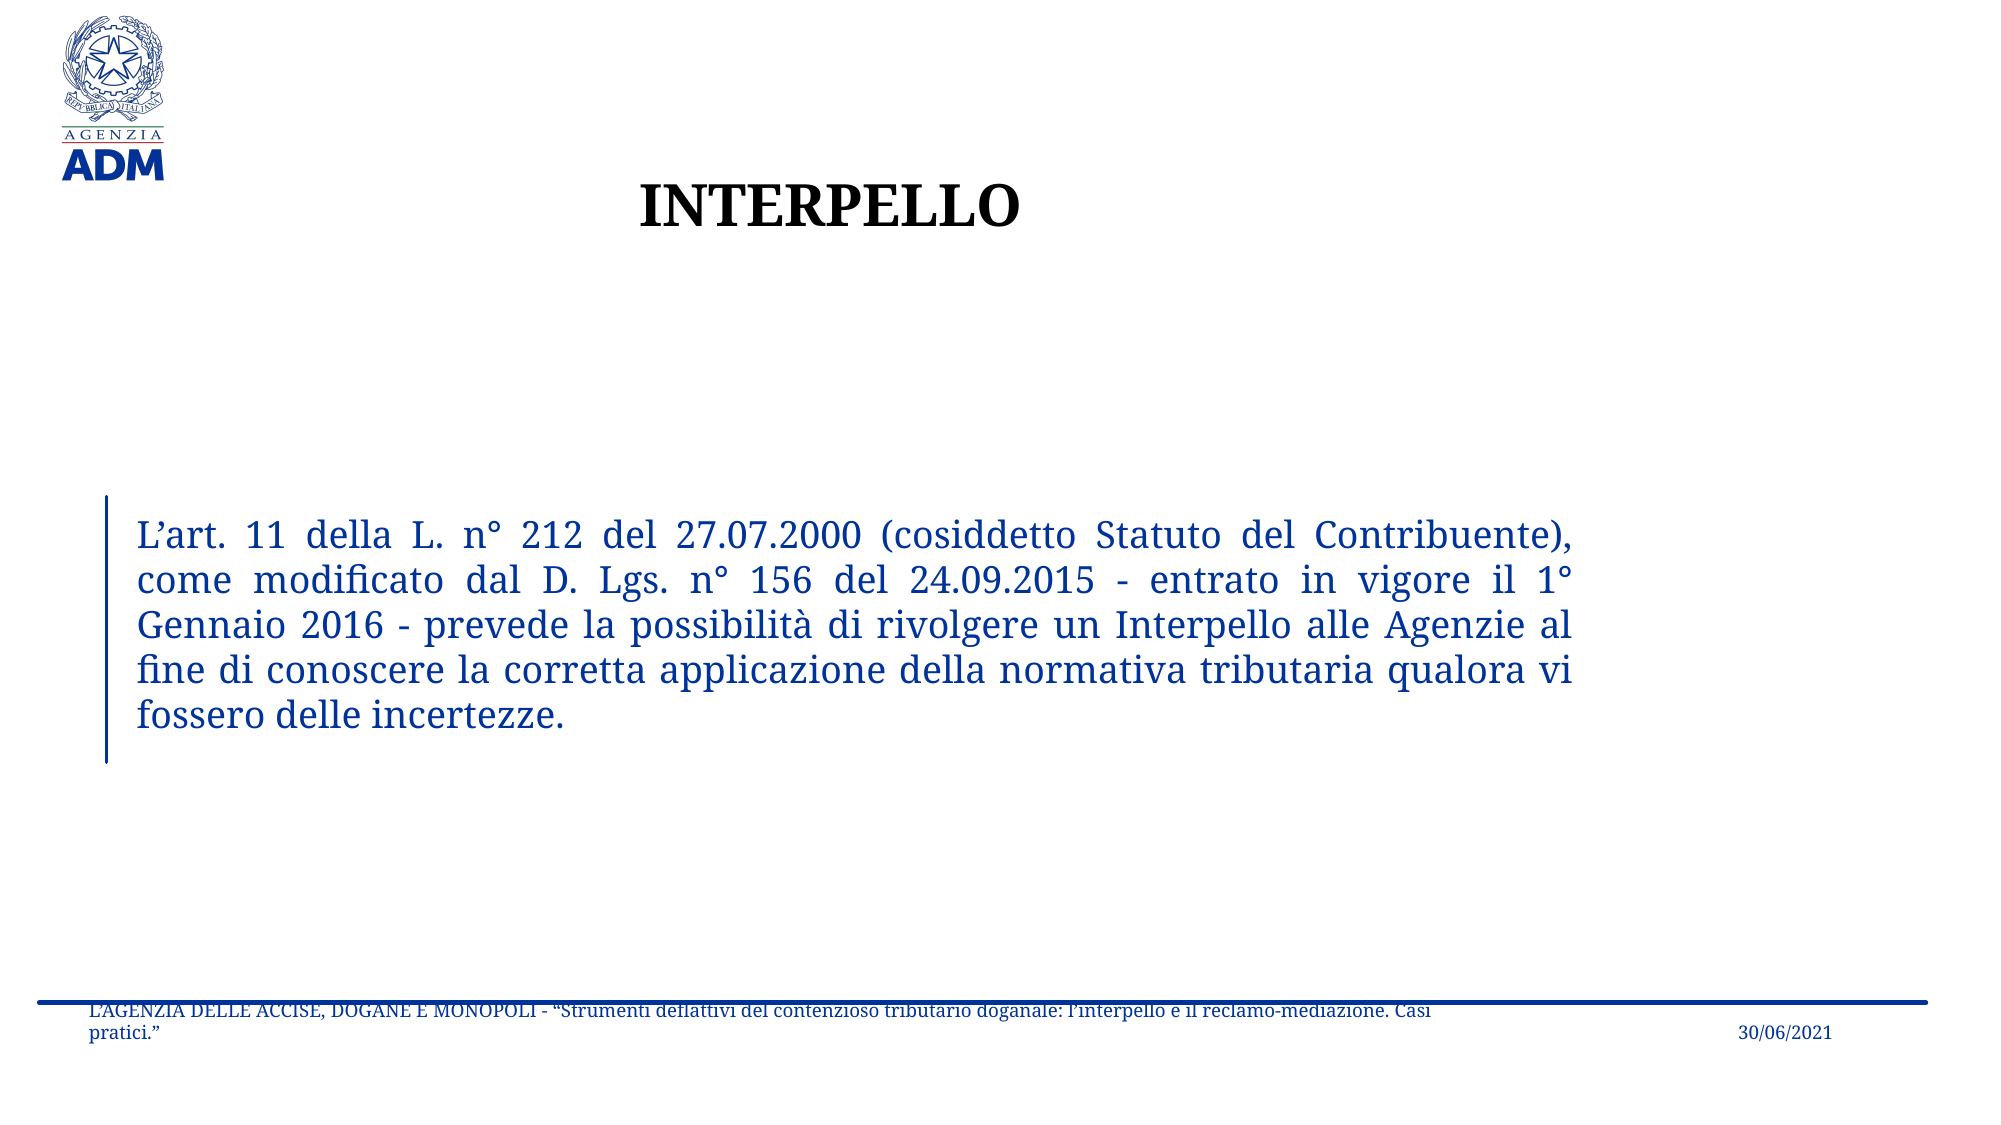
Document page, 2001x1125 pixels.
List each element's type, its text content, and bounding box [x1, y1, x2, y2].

text_box L’art. 11 della L. n° 212 del 27.07.2000 (cosiddetto Statuto del Contribuente), come modificato dal D. Lgs. n° 156 del 24.09.2015 - entrato in vigore il 1° Gennaio 2016 - prevede la possibilità di rivolgere un Interpello alle Agenzie al fine di conoscere la corretta applicazione della normativa tributaria qualora vi fossero delle incertezze. [121, 503, 1589, 793]
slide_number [1627, 991, 1849, 1051]
text_box INTERPELLO [106, 160, 1557, 291]
footer L’AGENZIA DELLE ACCISE, DOGANE E MONOPOLI - “Strumenti deflattivi del contenzioso tributario doganale: l’interpello e il reclamo-mediazione. Casi pratici.” [74, 991, 1493, 1051]
picture [44, 0, 183, 201]
